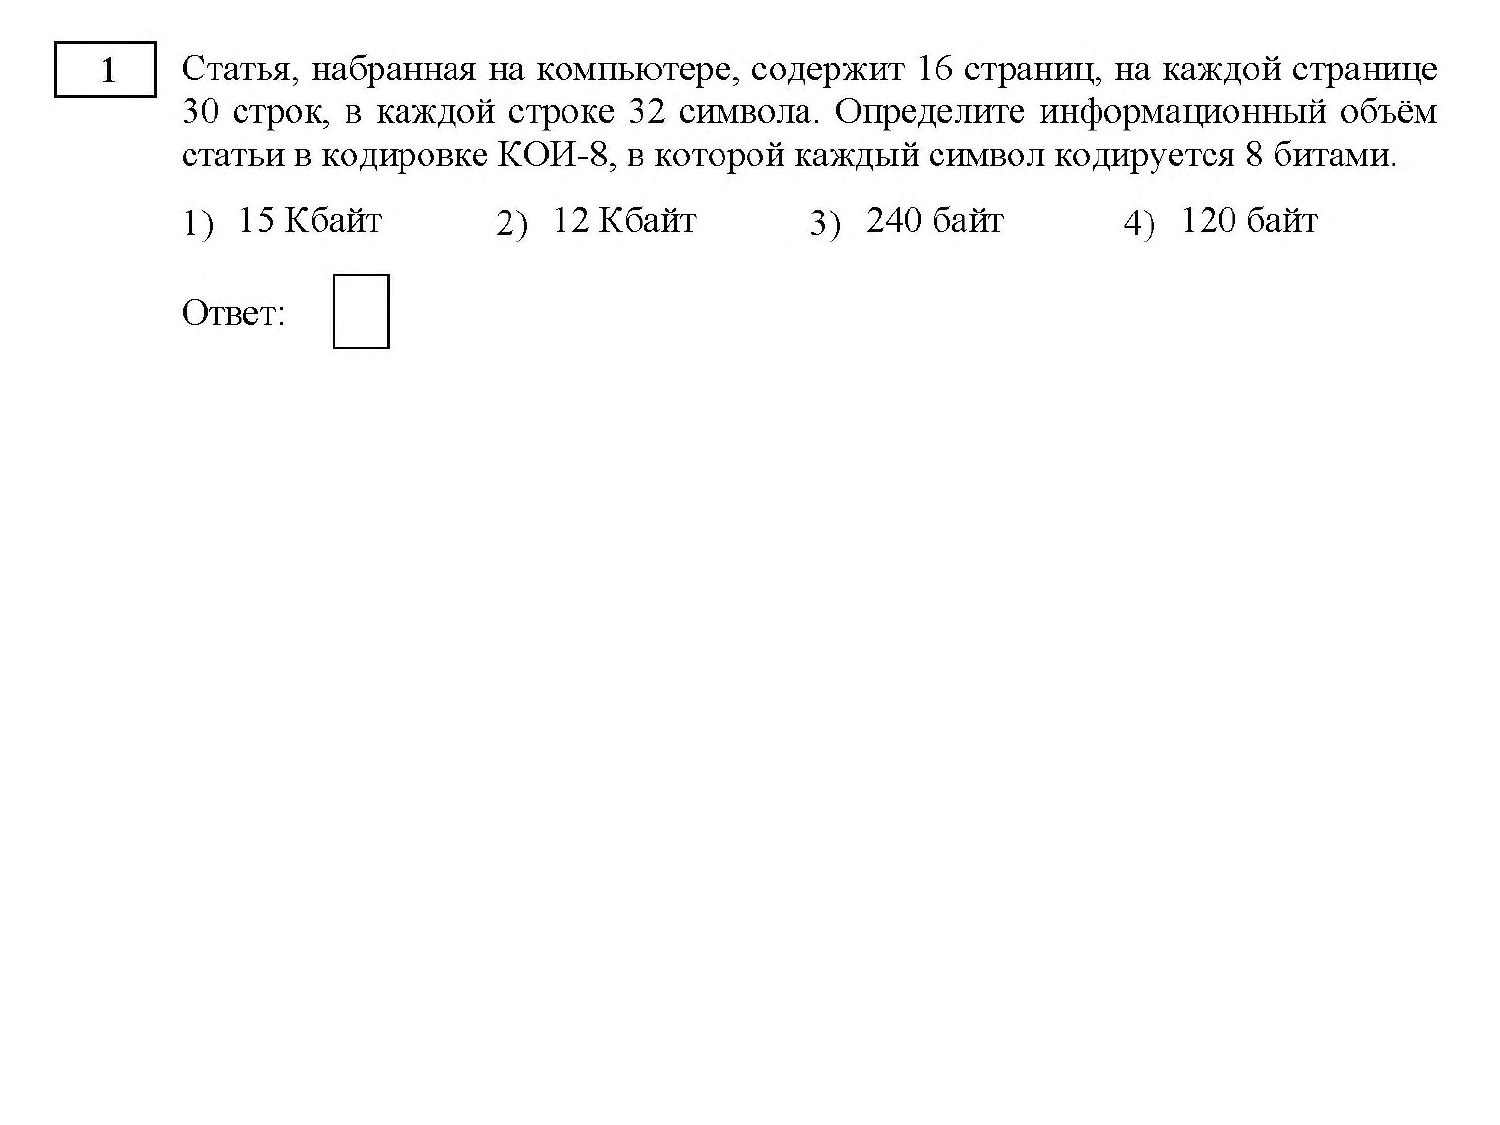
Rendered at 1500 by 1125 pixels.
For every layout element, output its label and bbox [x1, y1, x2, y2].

picture [0, 18, 1500, 381]
